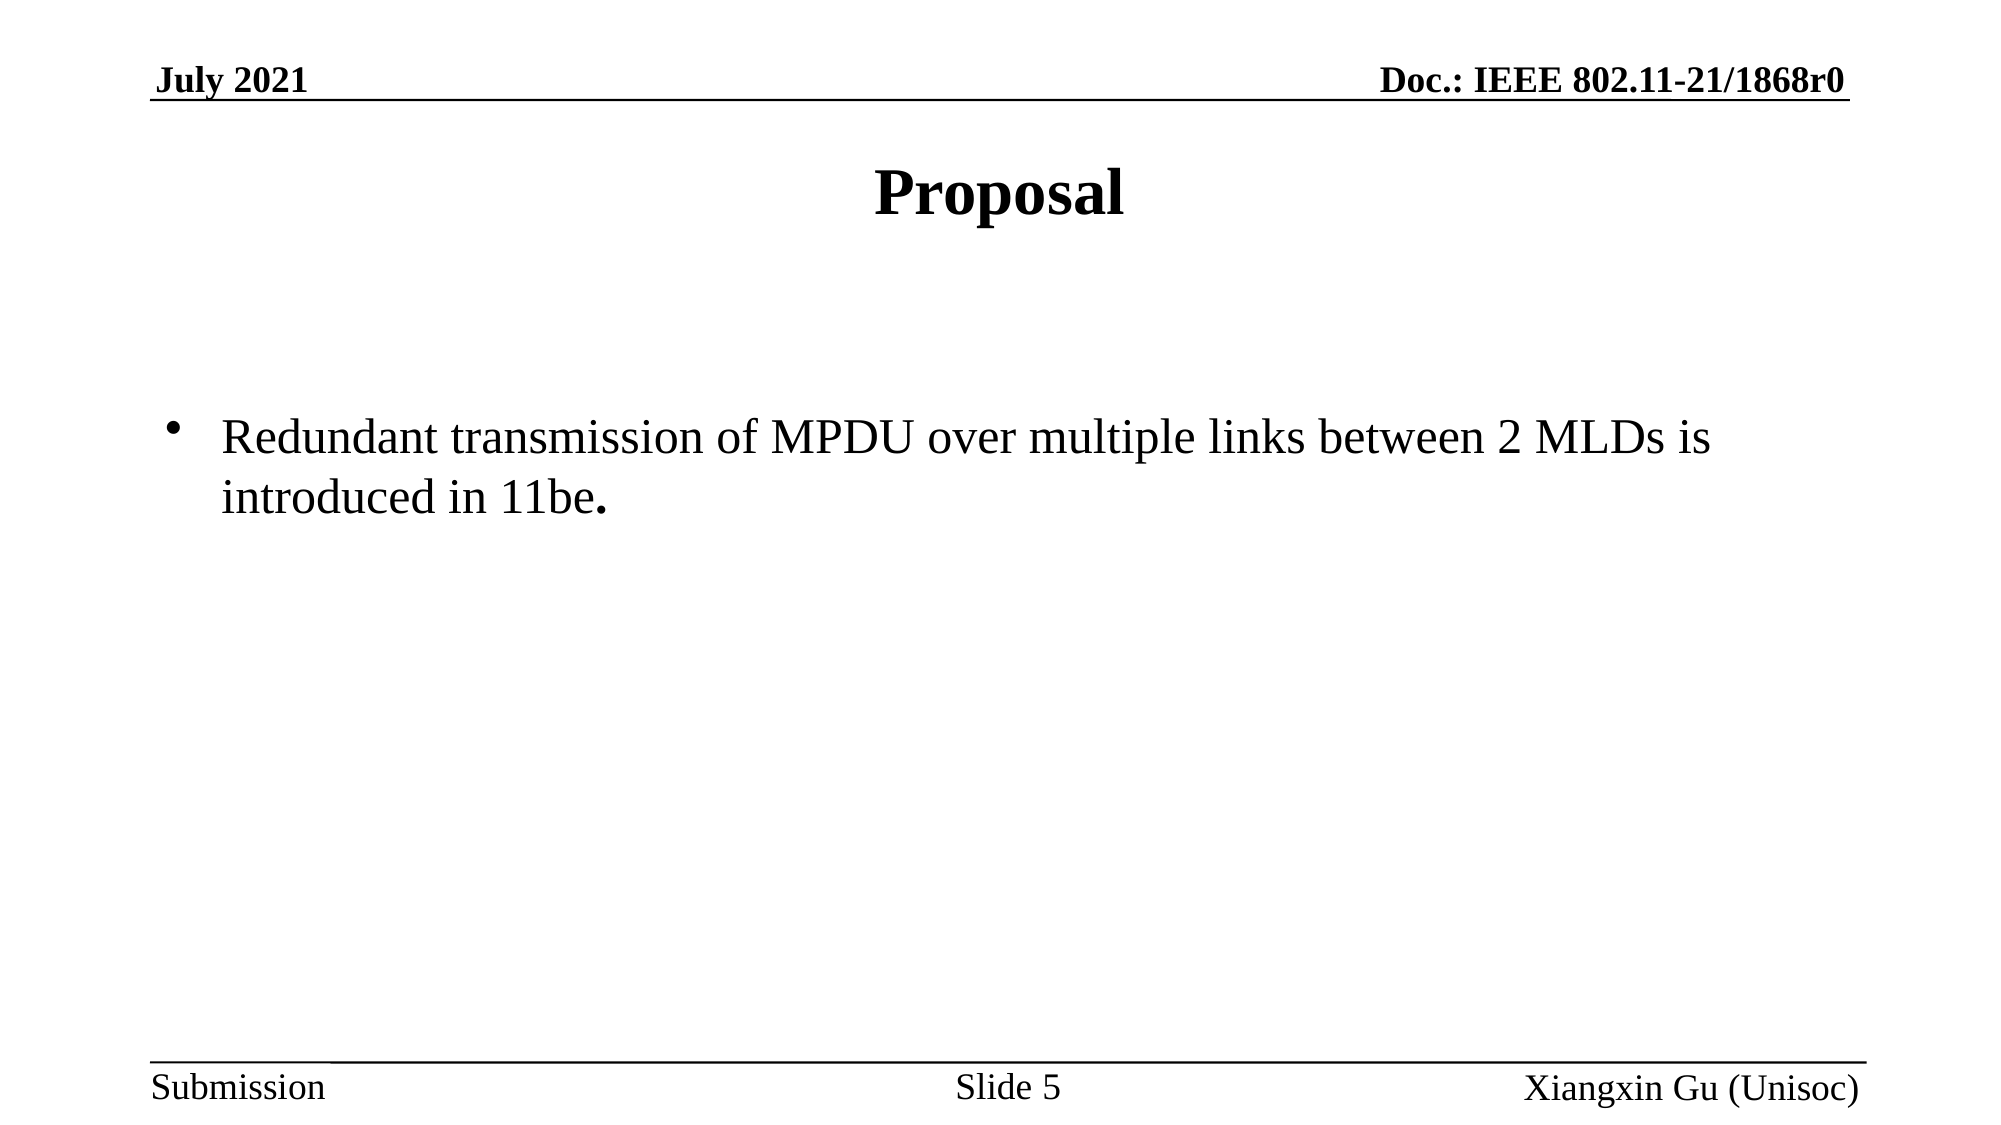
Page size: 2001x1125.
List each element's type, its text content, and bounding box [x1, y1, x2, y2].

footer Xiangxin Gu (Unisoc) [1520, 1062, 1860, 1109]
slide_number Slide 5 [942, 1063, 1075, 1108]
title Proposal [149, 112, 1851, 263]
list Redundant transmission of MPDU over multiple links between 2 MLDs is introduced in 11be. [149, 396, 1851, 1063]
